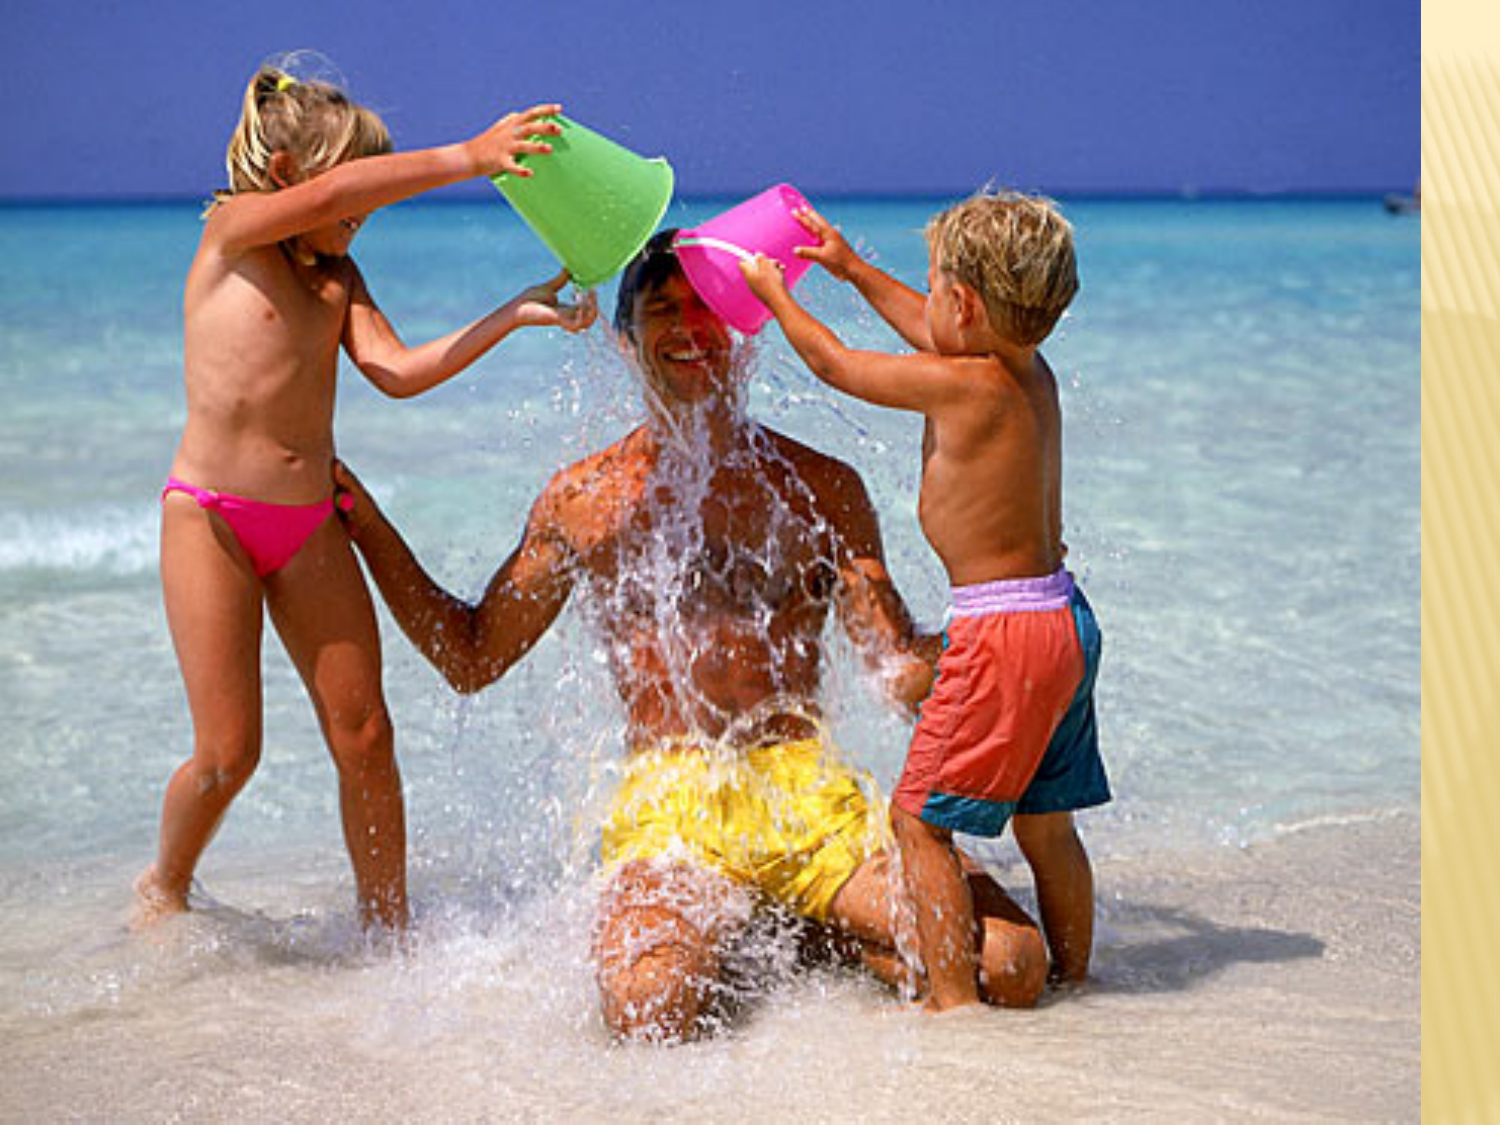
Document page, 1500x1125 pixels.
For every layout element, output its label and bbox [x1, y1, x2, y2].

list [0, 0, 1421, 1125]
